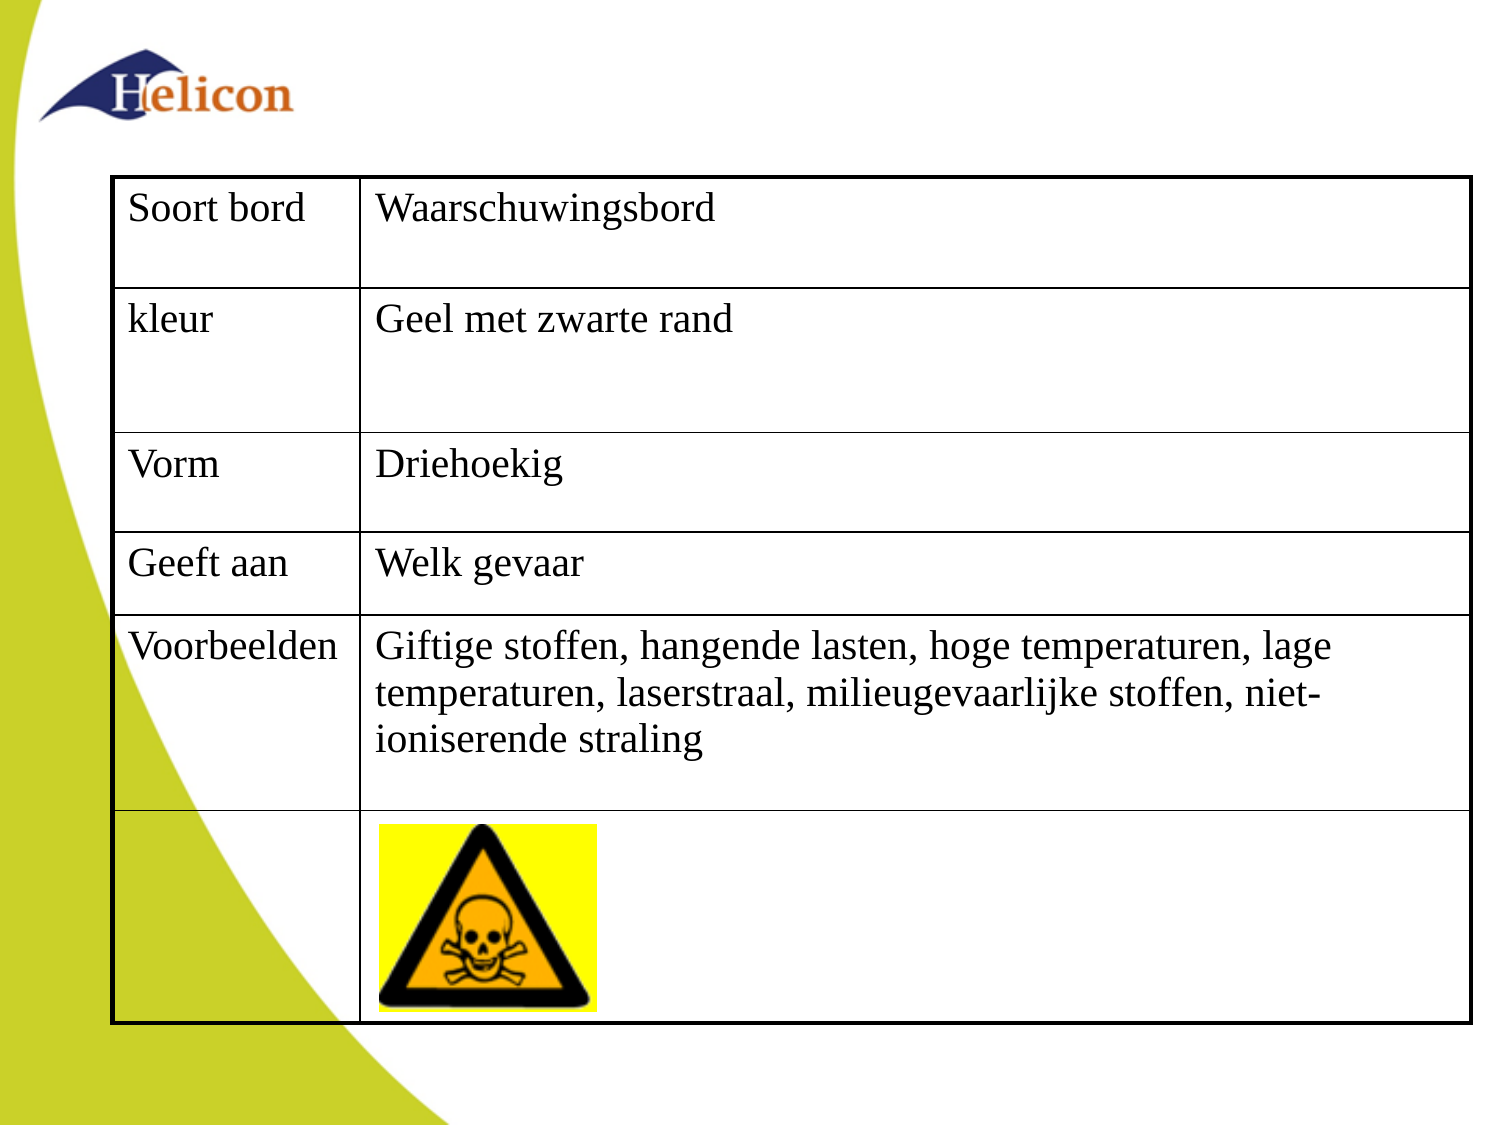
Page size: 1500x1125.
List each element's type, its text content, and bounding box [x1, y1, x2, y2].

table_cell [115, 811, 359, 1021]
table_cell kleur [115, 289, 359, 432]
table_header Soort bord [115, 179, 359, 287]
table_header Waarschuwingsbord [361, 179, 1469, 287]
table_cell [361, 811, 1469, 1021]
table_cell Giftige stoffen, hangende lasten, hoge temperaturen, lage temperaturen, laserstraal, milieugevaarlijke stoffen, niet-ioniserende straling [361, 616, 1469, 810]
table_cell Welk gevaar [361, 533, 1469, 614]
picture [0, 0, 1500, 1125]
table_cell Voorbeelden [115, 616, 359, 810]
table_cell Vorm [115, 433, 359, 531]
table_cell Driehoekig [361, 433, 1469, 531]
table_cell Geel met zwarte rand [361, 289, 1469, 432]
table_cell Geeft aan [115, 533, 359, 614]
